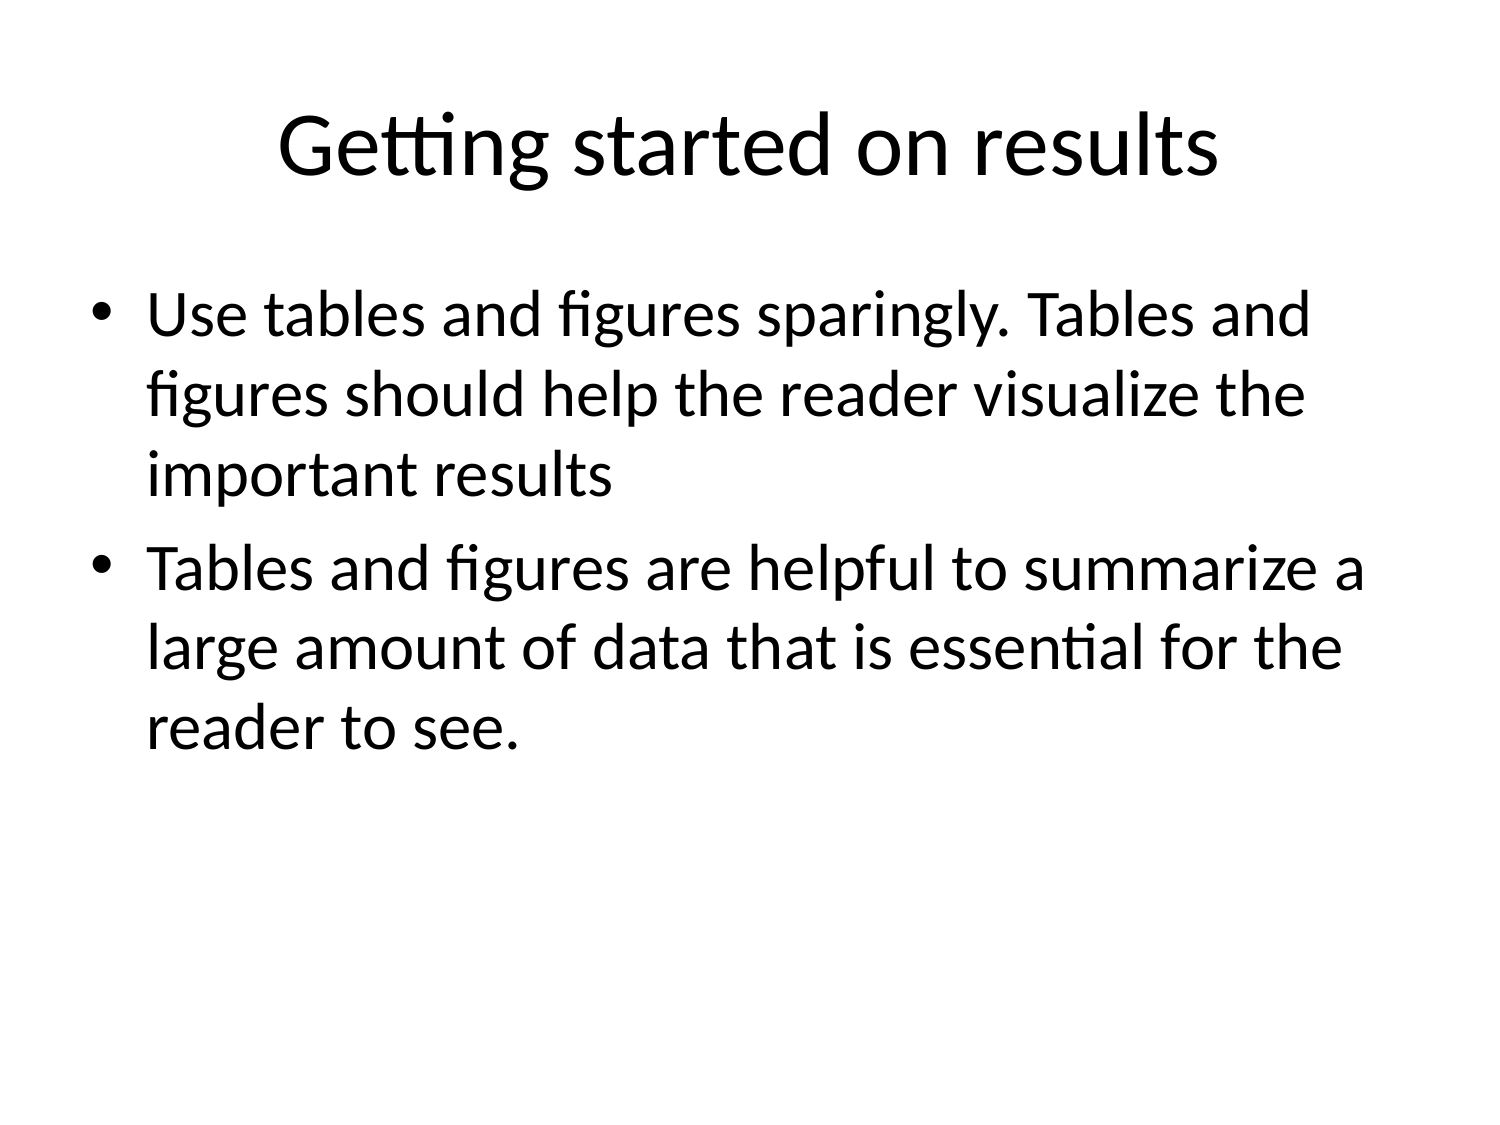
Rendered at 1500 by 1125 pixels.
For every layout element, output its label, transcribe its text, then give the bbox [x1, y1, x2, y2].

title Getting started on results [75, 45, 1425, 233]
list Use tables and figures sparingly. Tables and figures should help the reader visualize the important results Tables and figures are helpful to summarize a large amount of data that is essential for the reader to see. [75, 262, 1425, 1005]
